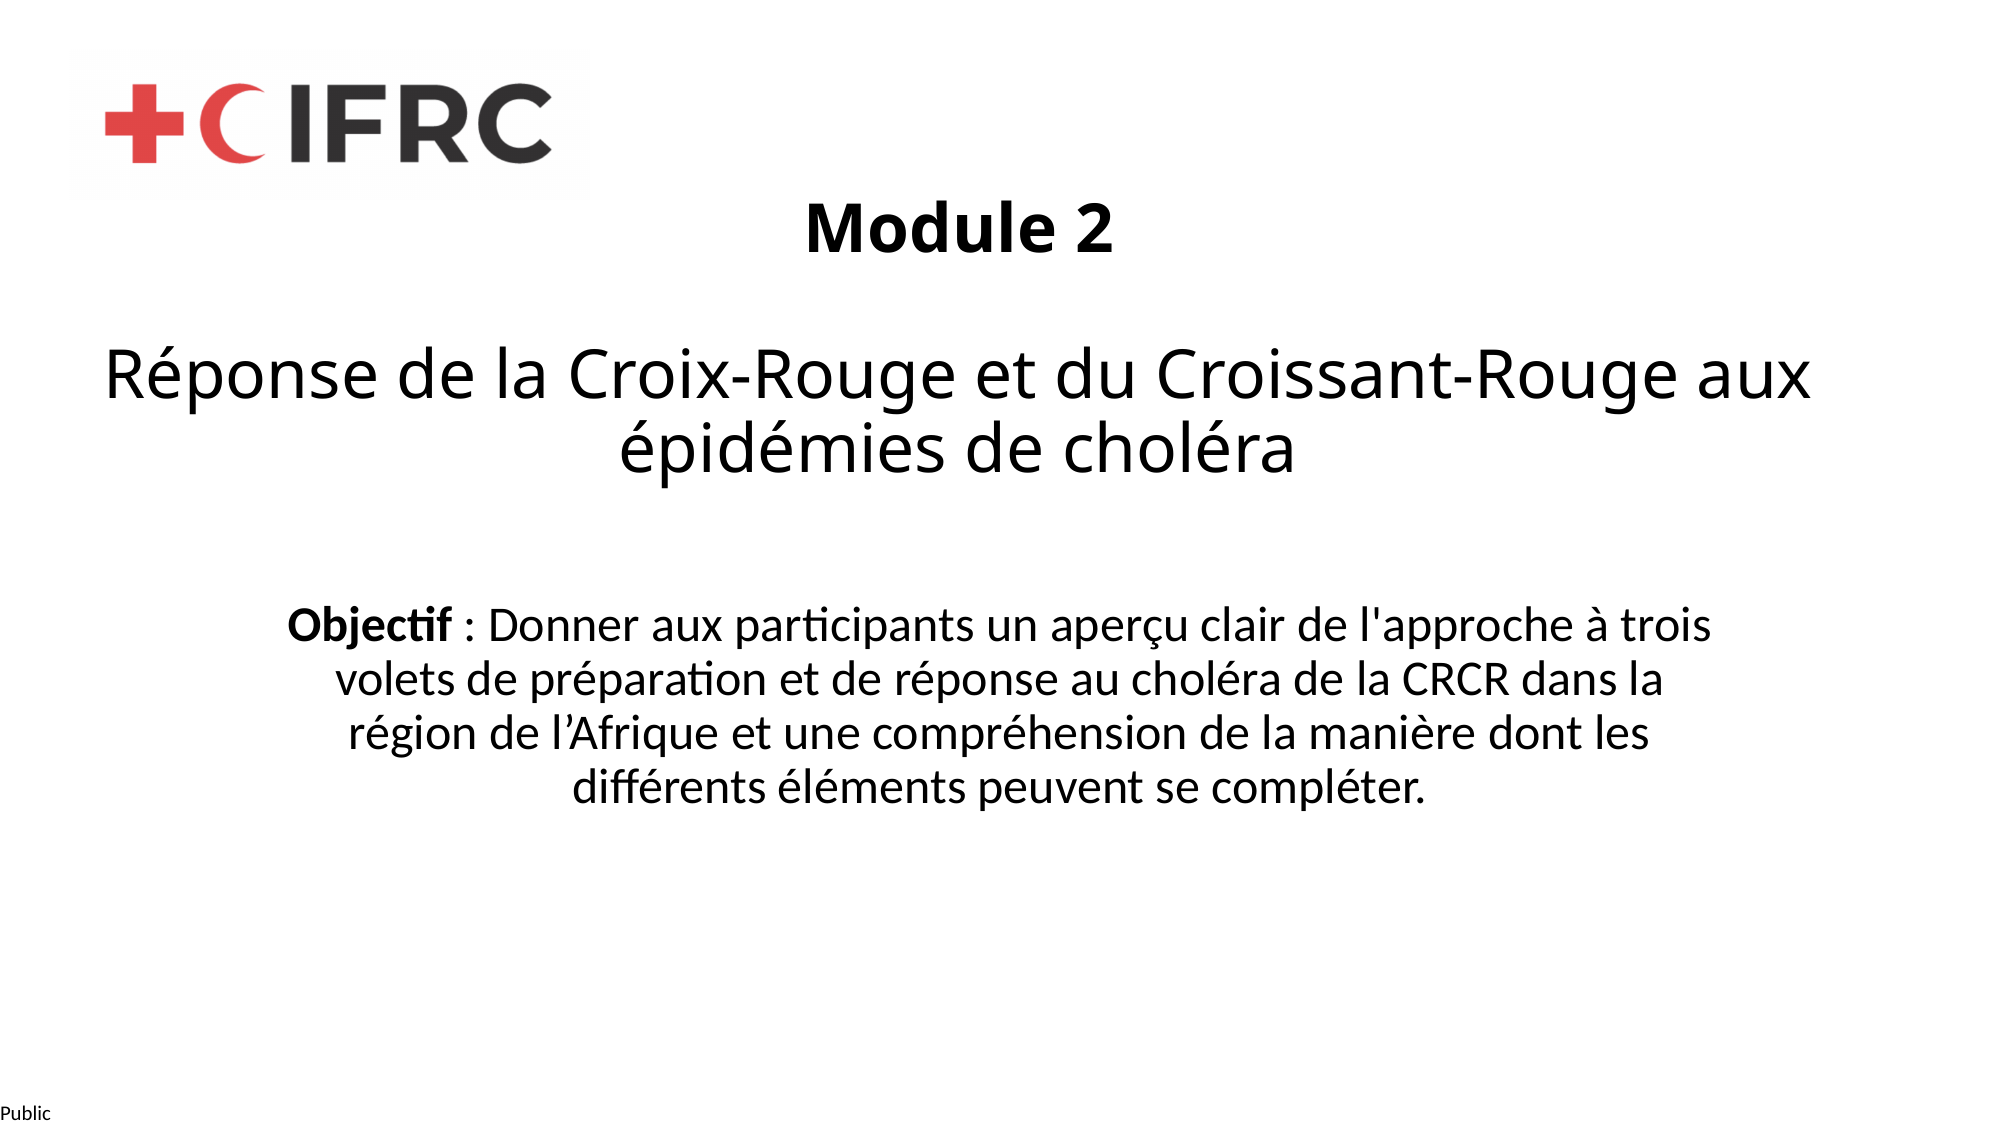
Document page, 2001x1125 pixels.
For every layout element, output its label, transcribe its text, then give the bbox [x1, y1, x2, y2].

subtitle Objectif : Donner aux participants un aperçu clair de l'approche à trois volets de préparation et de réponse au choléra de la CRCR dans la région de l’Afrique et une compréhension de la manière dont les différents éléments peuvent se compléter. [249, 590, 1750, 863]
picture [69, 49, 590, 200]
title Module 2 Réponse de la Croix-Rouge et du Croissant-Rouge aux épidémies de choléra [69, 184, 1848, 576]
